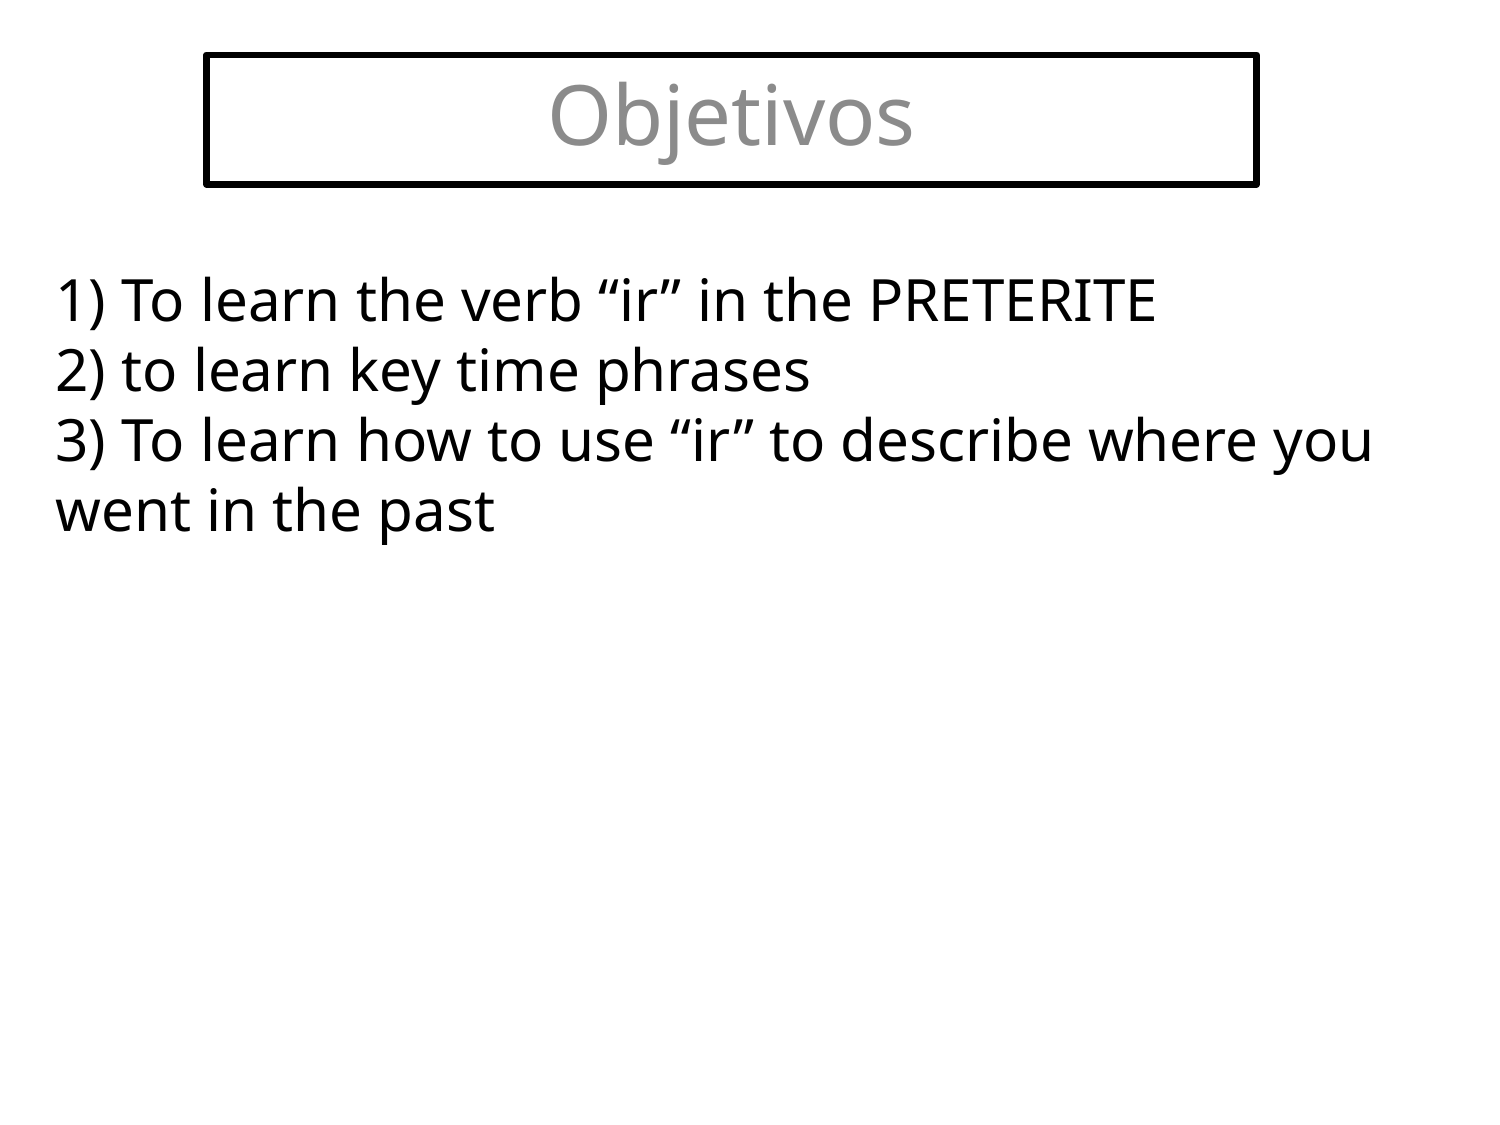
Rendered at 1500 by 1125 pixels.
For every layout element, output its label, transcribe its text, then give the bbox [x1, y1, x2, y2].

text_box 1) To learn the verb “ir” in the PRETERITE 2) to learn key time phrases 3) To learn how to use “ir” to describe where you went in the past [41, 255, 1436, 551]
subtitle Objetivos [206, 54, 1257, 185]
